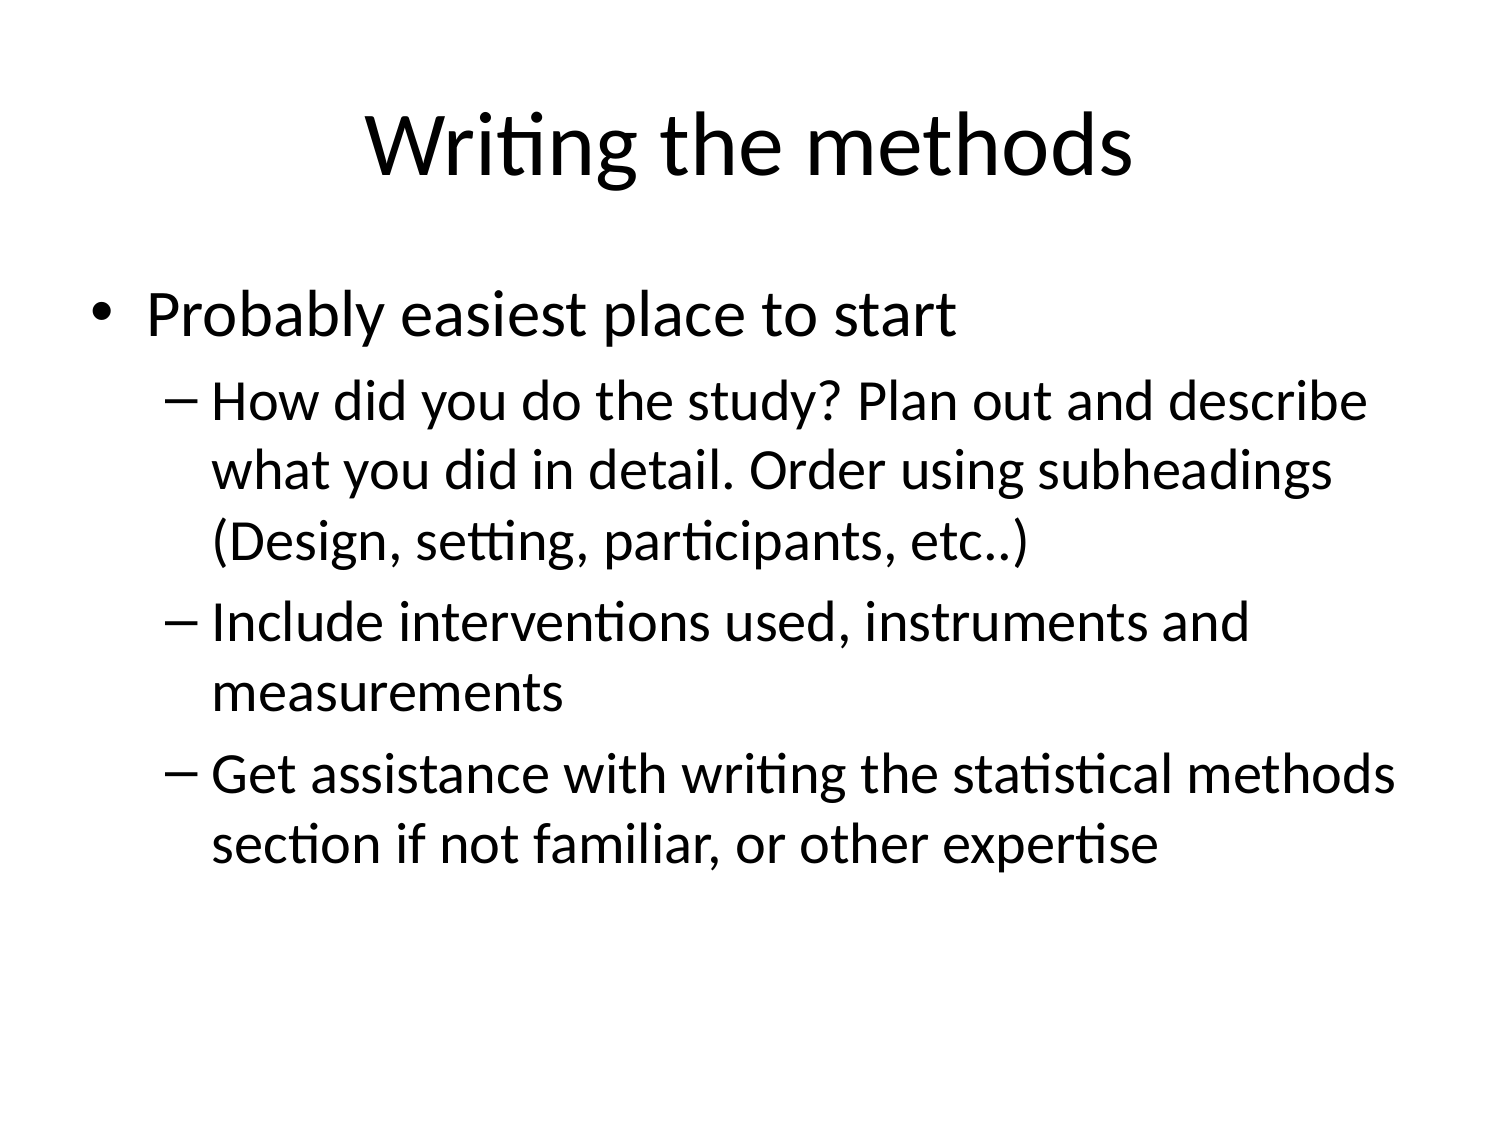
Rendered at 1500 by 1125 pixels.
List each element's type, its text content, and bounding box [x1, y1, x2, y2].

title Writing the methods [75, 45, 1425, 233]
list Probably easiest place to start How did you do the study? Plan out and describe what you did in detail. Order using subheadings (Design, setting, participants, etc..) Include interventions used, instruments and measurements Get assistance with writing the statistical methods section if not familiar, or other expertise [75, 262, 1425, 1005]
